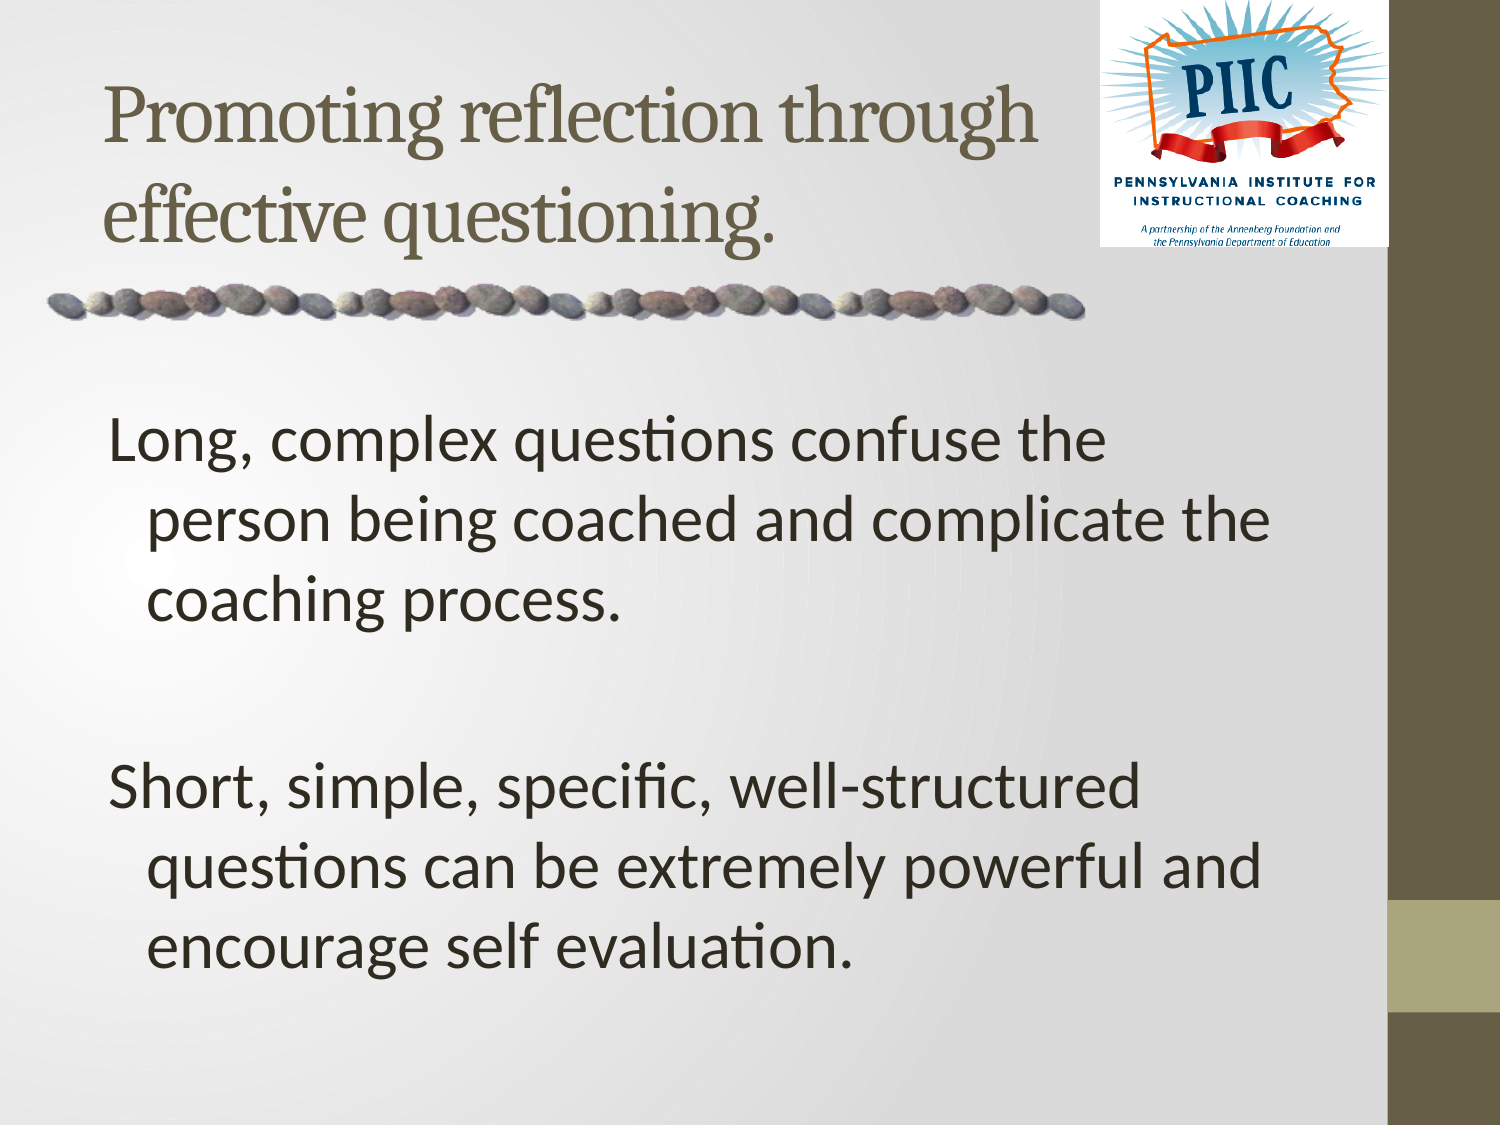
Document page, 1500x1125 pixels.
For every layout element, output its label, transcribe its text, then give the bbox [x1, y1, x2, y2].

picture [36, 278, 1101, 327]
list Long, complex questions confuse the person being coached and complicate the coaching process. Short, simple, specific, well-structured questions can be extremely powerful and encourage self evaluation. [75, 387, 1325, 1050]
title Promoting reflection through effective questioning. [87, 99, 1338, 288]
picture [1099, 0, 1390, 248]
